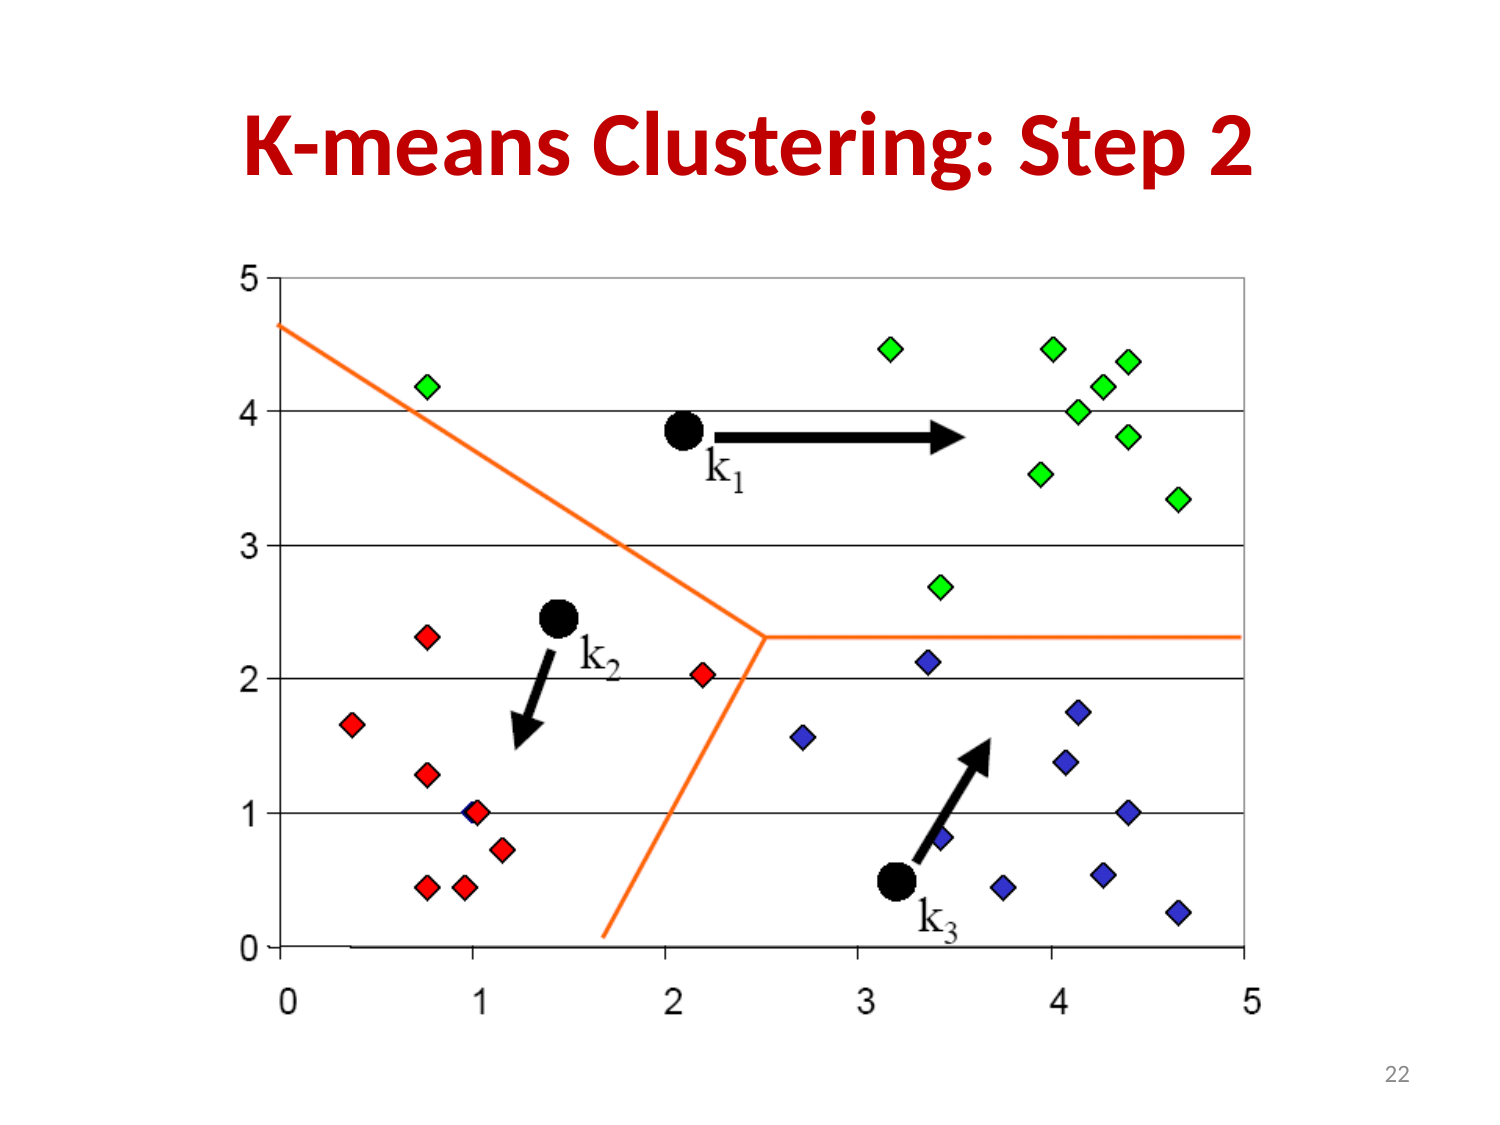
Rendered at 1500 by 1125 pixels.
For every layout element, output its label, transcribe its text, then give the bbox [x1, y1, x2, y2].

title K-means Clustering: Step 2 [75, 45, 1425, 233]
picture [225, 254, 1275, 1038]
slide_number 22 [1074, 1042, 1425, 1103]
